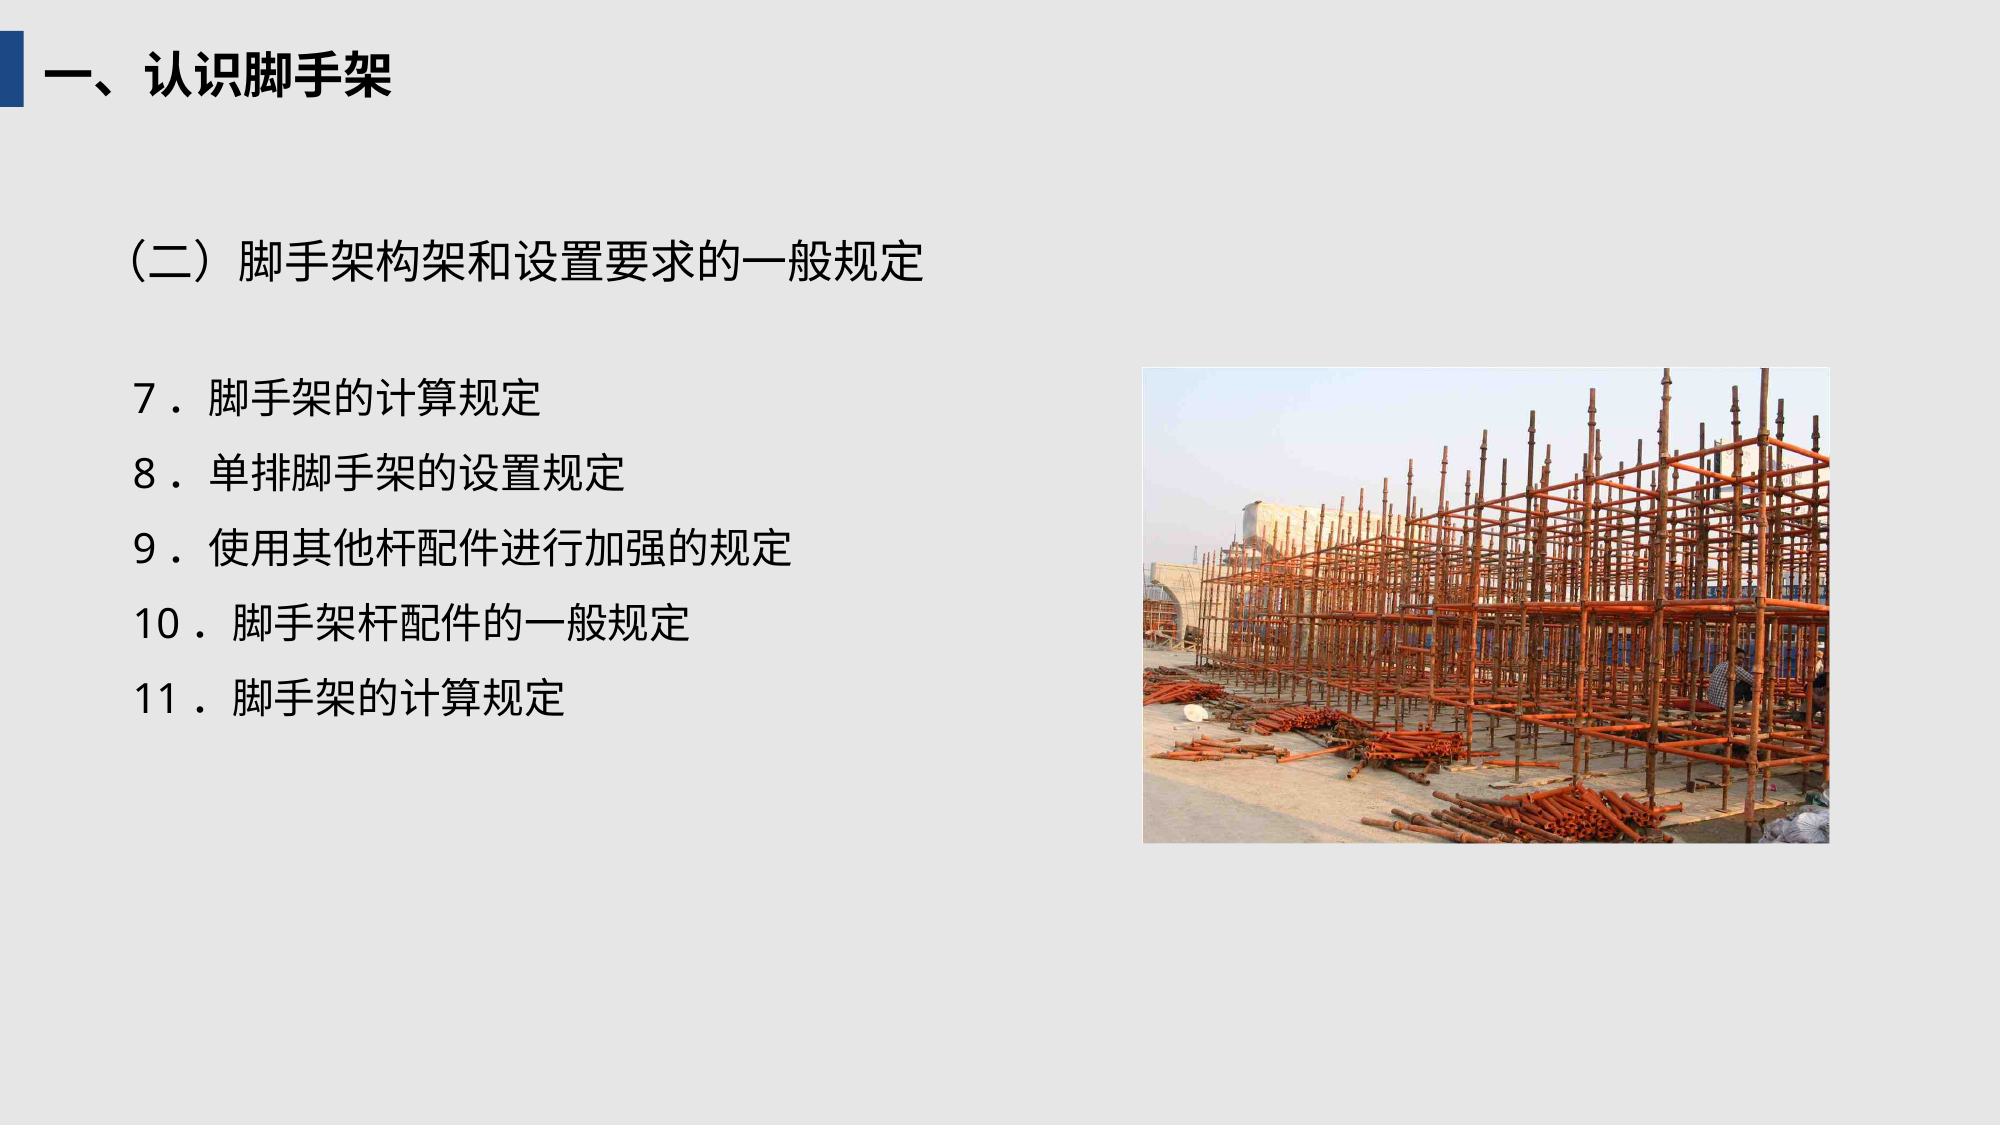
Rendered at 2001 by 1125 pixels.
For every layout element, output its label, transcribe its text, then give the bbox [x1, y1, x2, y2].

text_box 一、认识脚手架 [28, 36, 462, 111]
text_box （二）脚手架构架和设置要求的一般规定 [86, 225, 941, 295]
text_box [0, 30, 24, 107]
text_box 7．脚手架的计算规定 8．单排脚手架的设置规定 9．使用其他杆配件进行加强的规定 10．脚手架杆配件的一般规定 11．脚手架的计算规定 [106, 339, 1312, 730]
picture [1141, 367, 1830, 844]
